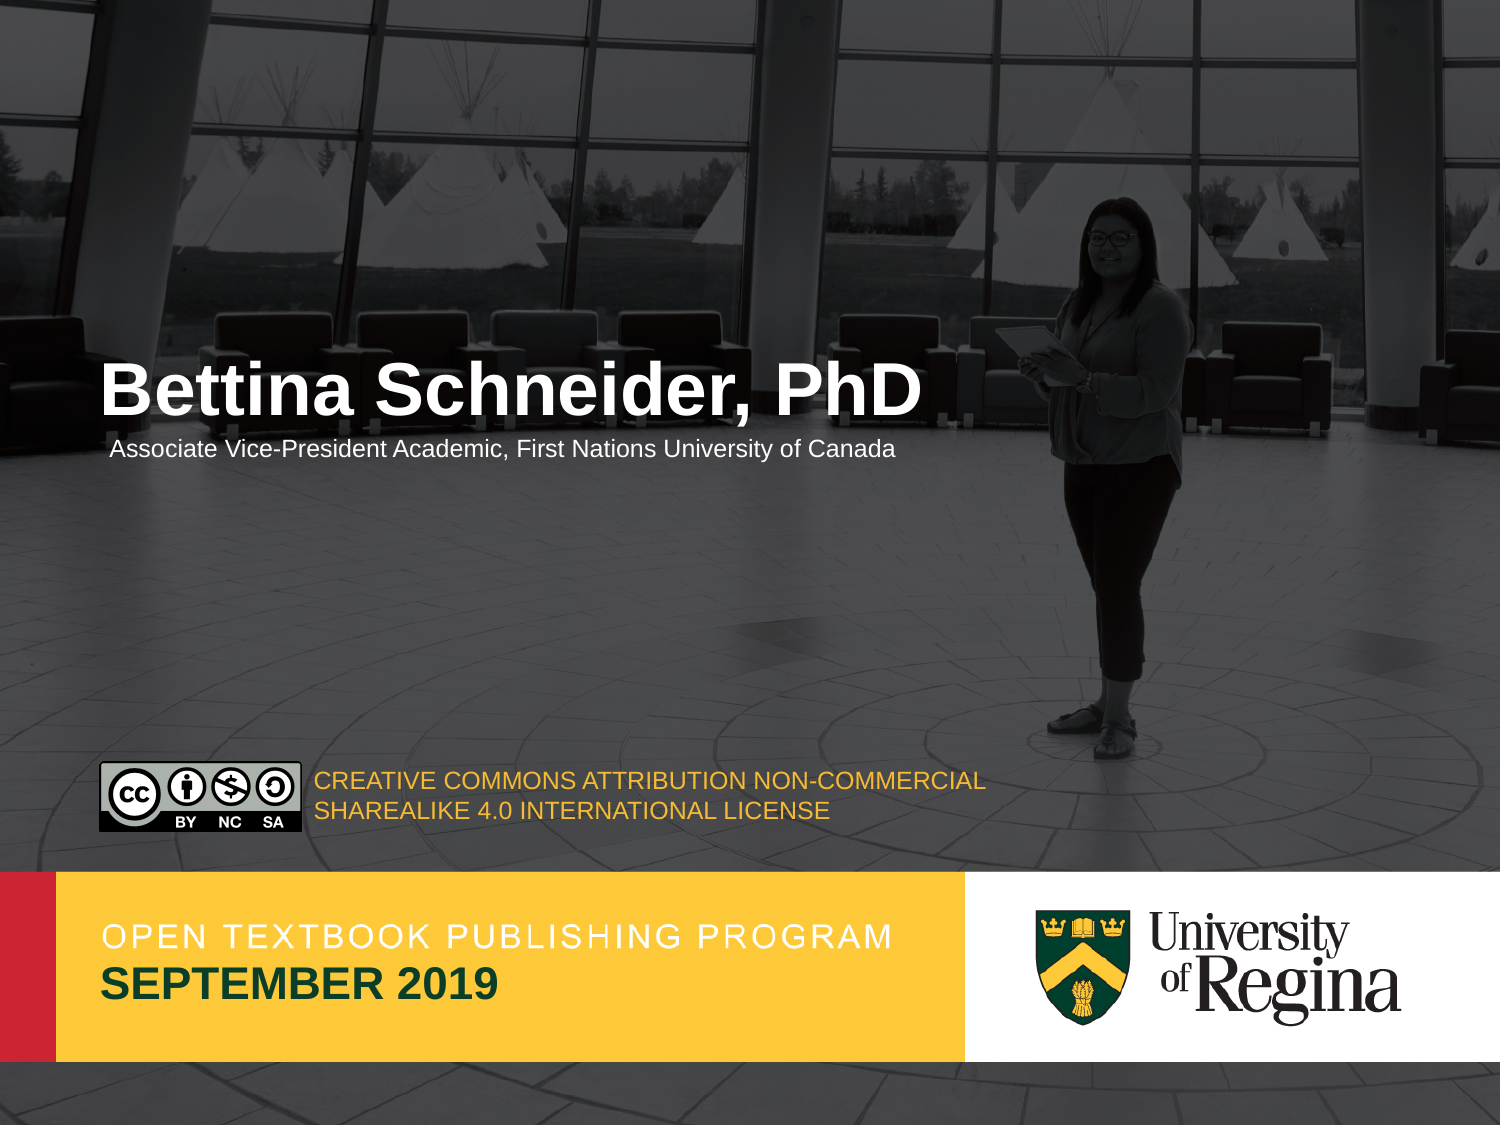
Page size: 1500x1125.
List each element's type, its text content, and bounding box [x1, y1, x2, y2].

title Bettina Schneider, PhD [99, 340, 1402, 429]
list Creative commons attribution non-commercial sharealike 4.0 international license [313, 757, 1110, 802]
picture [0, 0, 1500, 1125]
text_box Associate Vice-President Academic, First Nations University of Canada [94, 425, 959, 455]
text_box SEPTEMBER 2019 [99, 954, 897, 1016]
